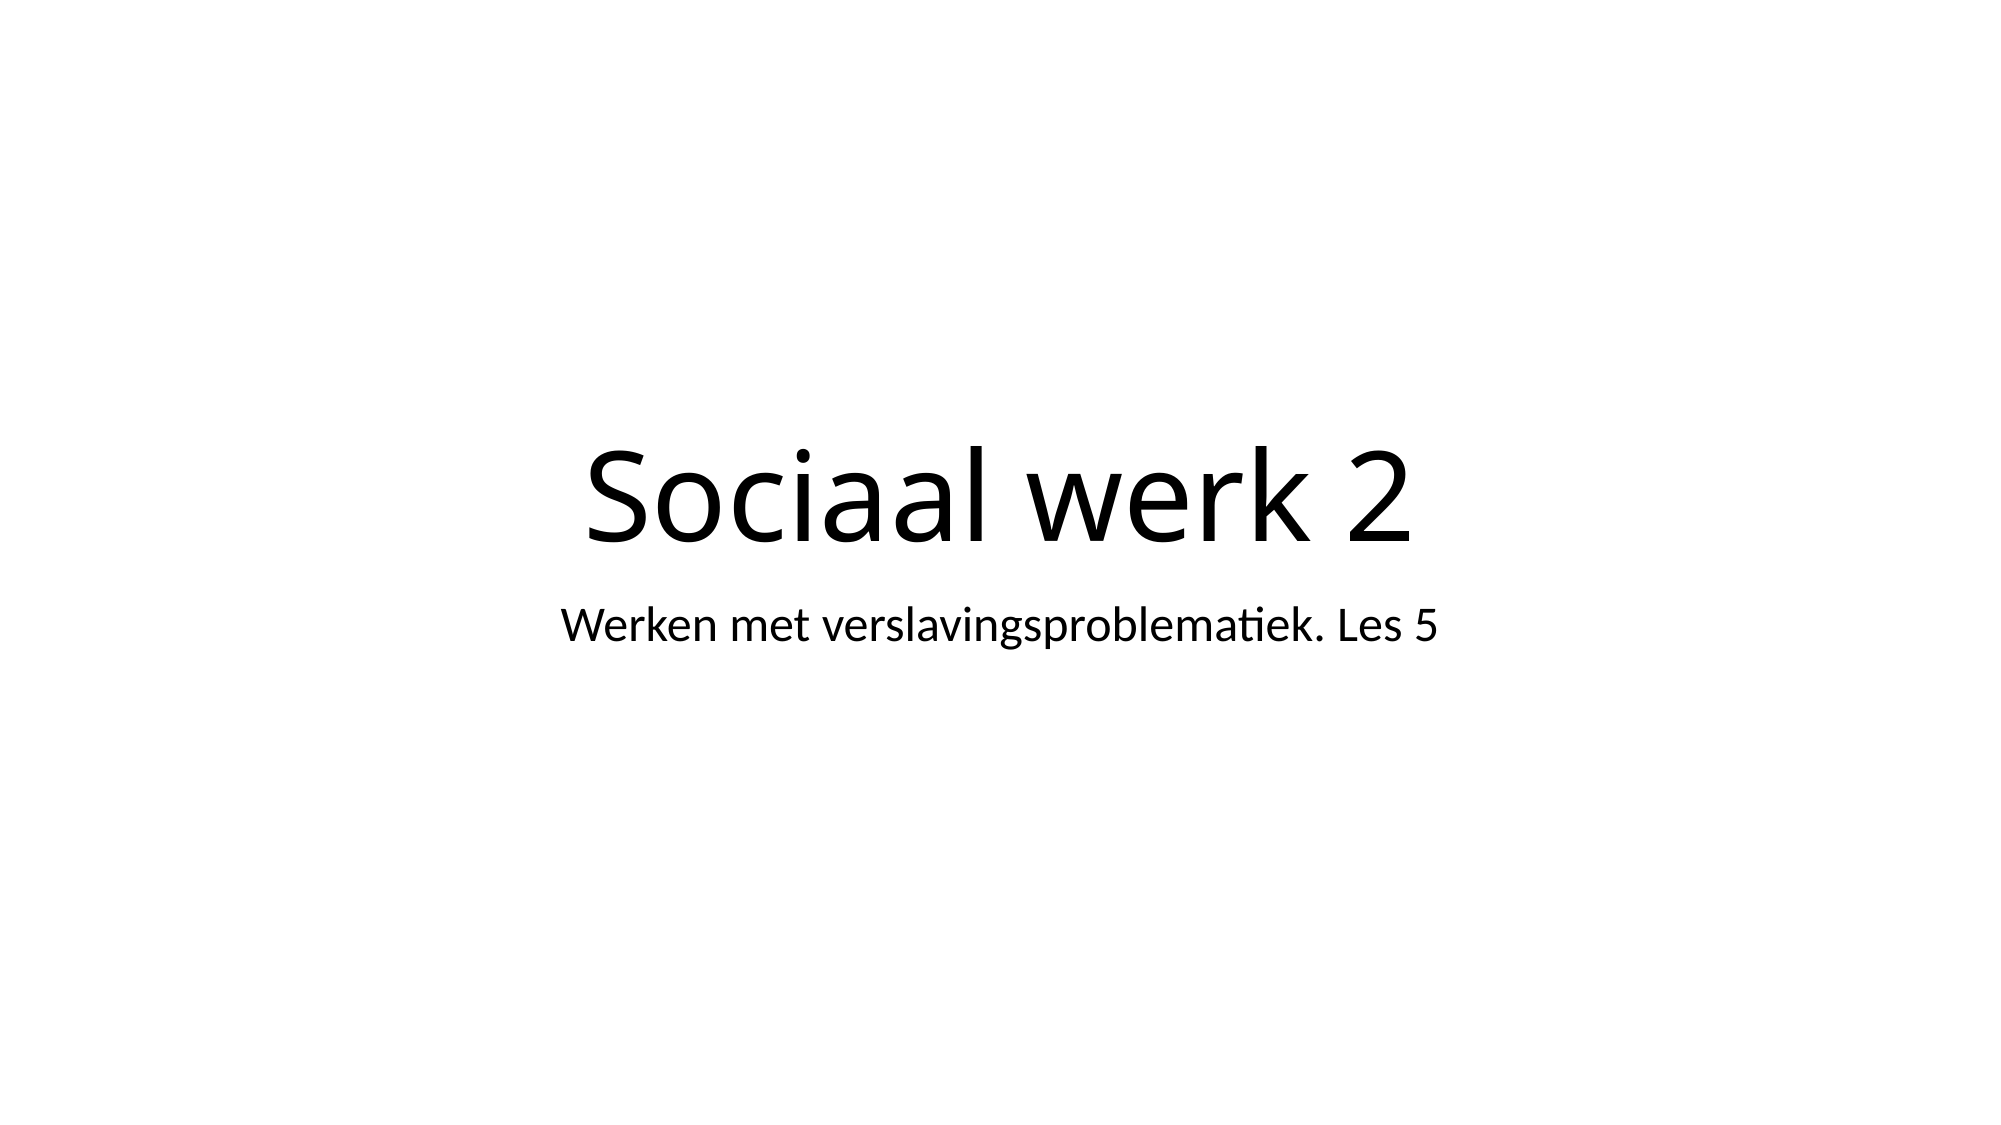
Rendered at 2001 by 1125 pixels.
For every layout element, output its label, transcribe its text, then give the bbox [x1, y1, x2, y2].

title Sociaal werk 2 [249, 184, 1750, 576]
subtitle Werken met verslavingsproblematiek. Les 5 [249, 590, 1750, 863]
